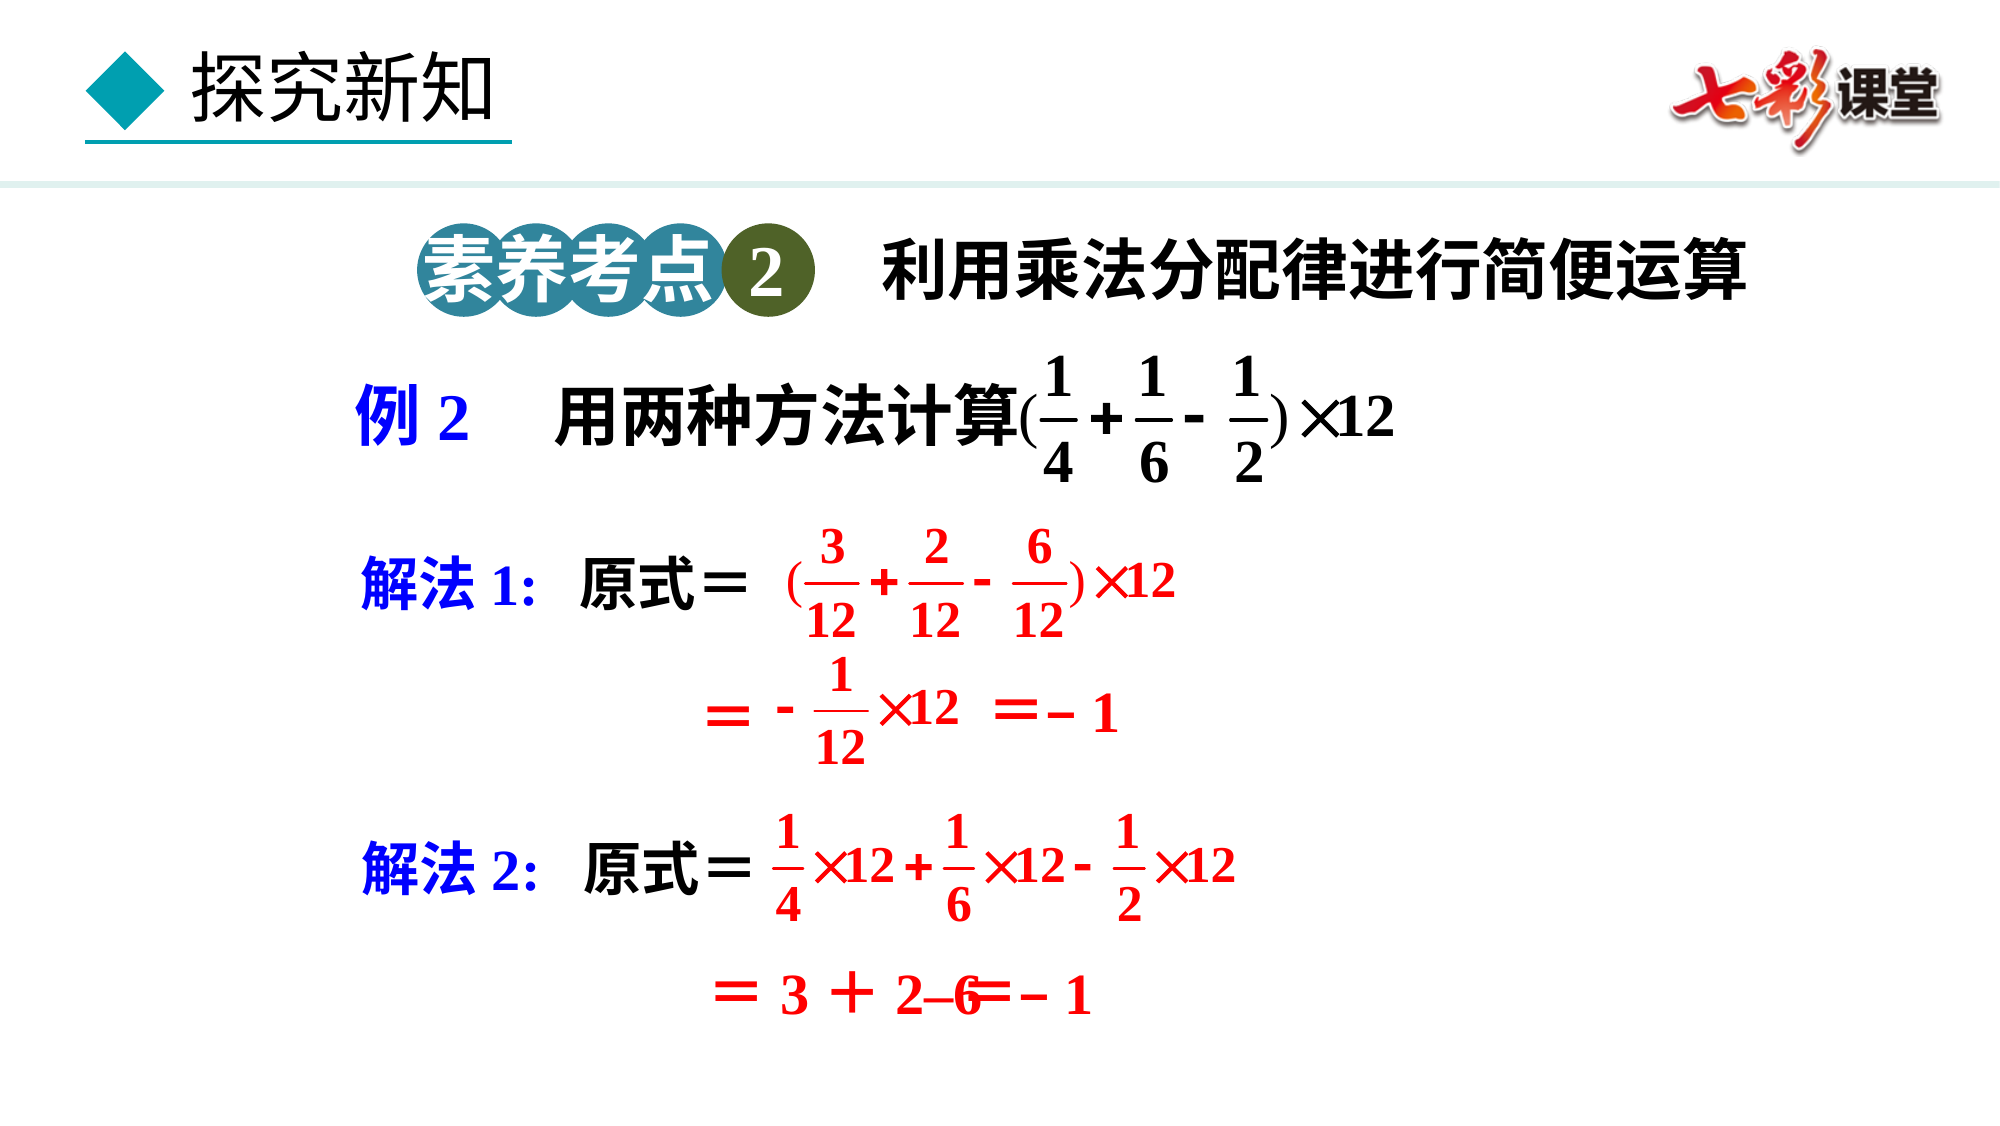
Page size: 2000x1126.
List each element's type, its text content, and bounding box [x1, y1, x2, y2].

text_box ＝–1 [971, 664, 1227, 755]
text_box 例2 用两种方法计算 [334, 363, 1004, 464]
text_box ＝–1 [940, 946, 1201, 1037]
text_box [778, 515, 1185, 650]
text_box ＝3＋2–6 [660, 946, 940, 1037]
text_box 原式＝ [563, 821, 759, 912]
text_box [407, 215, 816, 320]
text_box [768, 642, 968, 777]
text_box 解法1: [340, 536, 559, 627]
text_box 利用乘法分配律进行简便运算 [861, 217, 1856, 318]
text_box 原式＝ ＝ [559, 536, 773, 761]
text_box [1009, 339, 1407, 498]
picture [1666, 42, 1948, 157]
text_box 解法2: [341, 821, 563, 912]
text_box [764, 800, 1244, 935]
